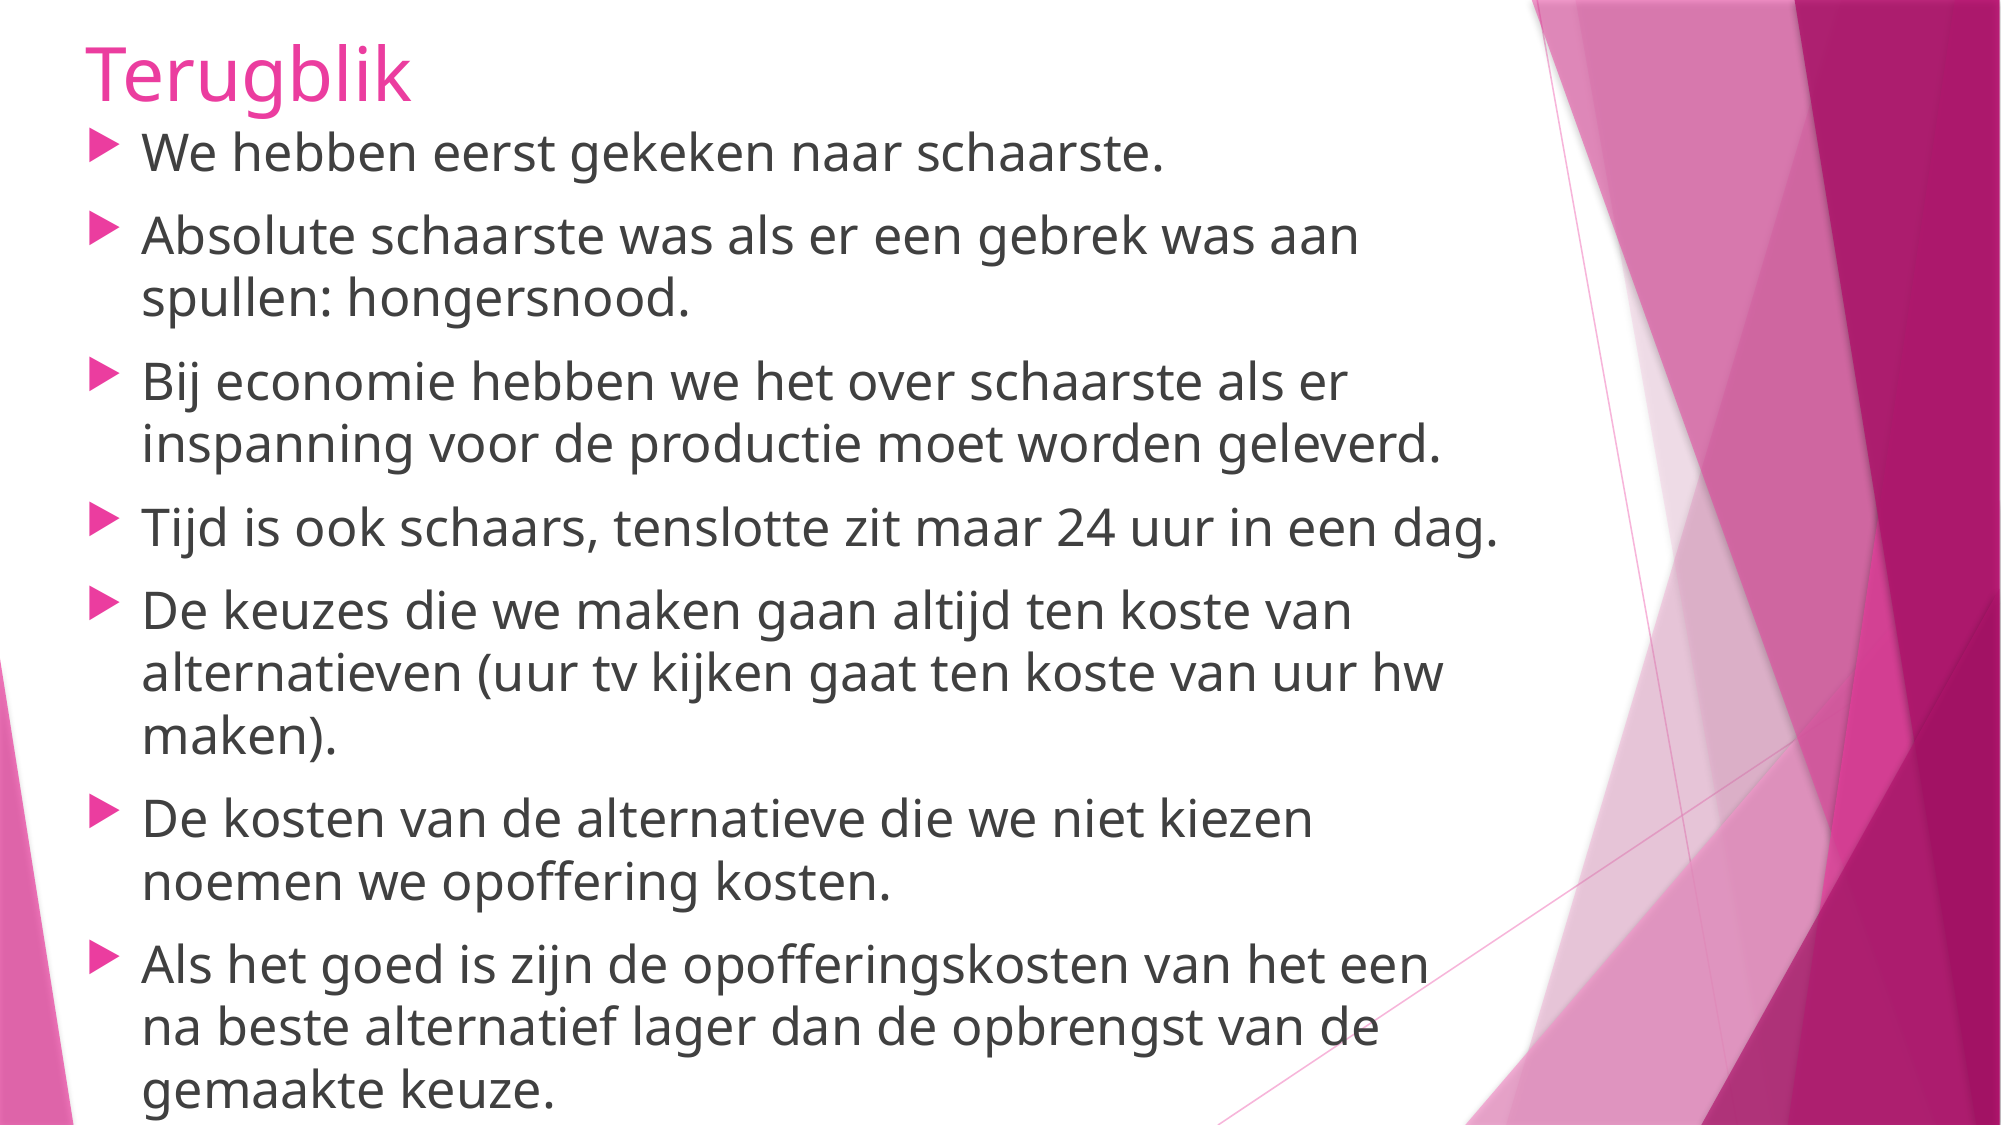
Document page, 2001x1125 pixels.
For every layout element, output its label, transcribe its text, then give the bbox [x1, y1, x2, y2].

title Terugblik [70, 19, 1522, 111]
list We hebben eerst gekeken naar schaarste. Absolute schaarste was als er een gebrek was aan spullen: hongersnood. Bij economie hebben we het over schaarste als er inspanning voor de productie moet worden geleverd. Tijd is ook schaars, tenslotte zit maar 24 uur in een dag. De keuzes die we maken gaan altijd ten koste van alternatieven (uur tv kijken gaat ten koste van uur hw maken). De kosten van de alternatieve die we niet kiezen noemen we opoffering kosten. Als het goed is zijn de opofferingskosten van het een na beste alternatief lager dan de opbrengst van de gemaakte keuze. [70, 111, 1522, 992]
